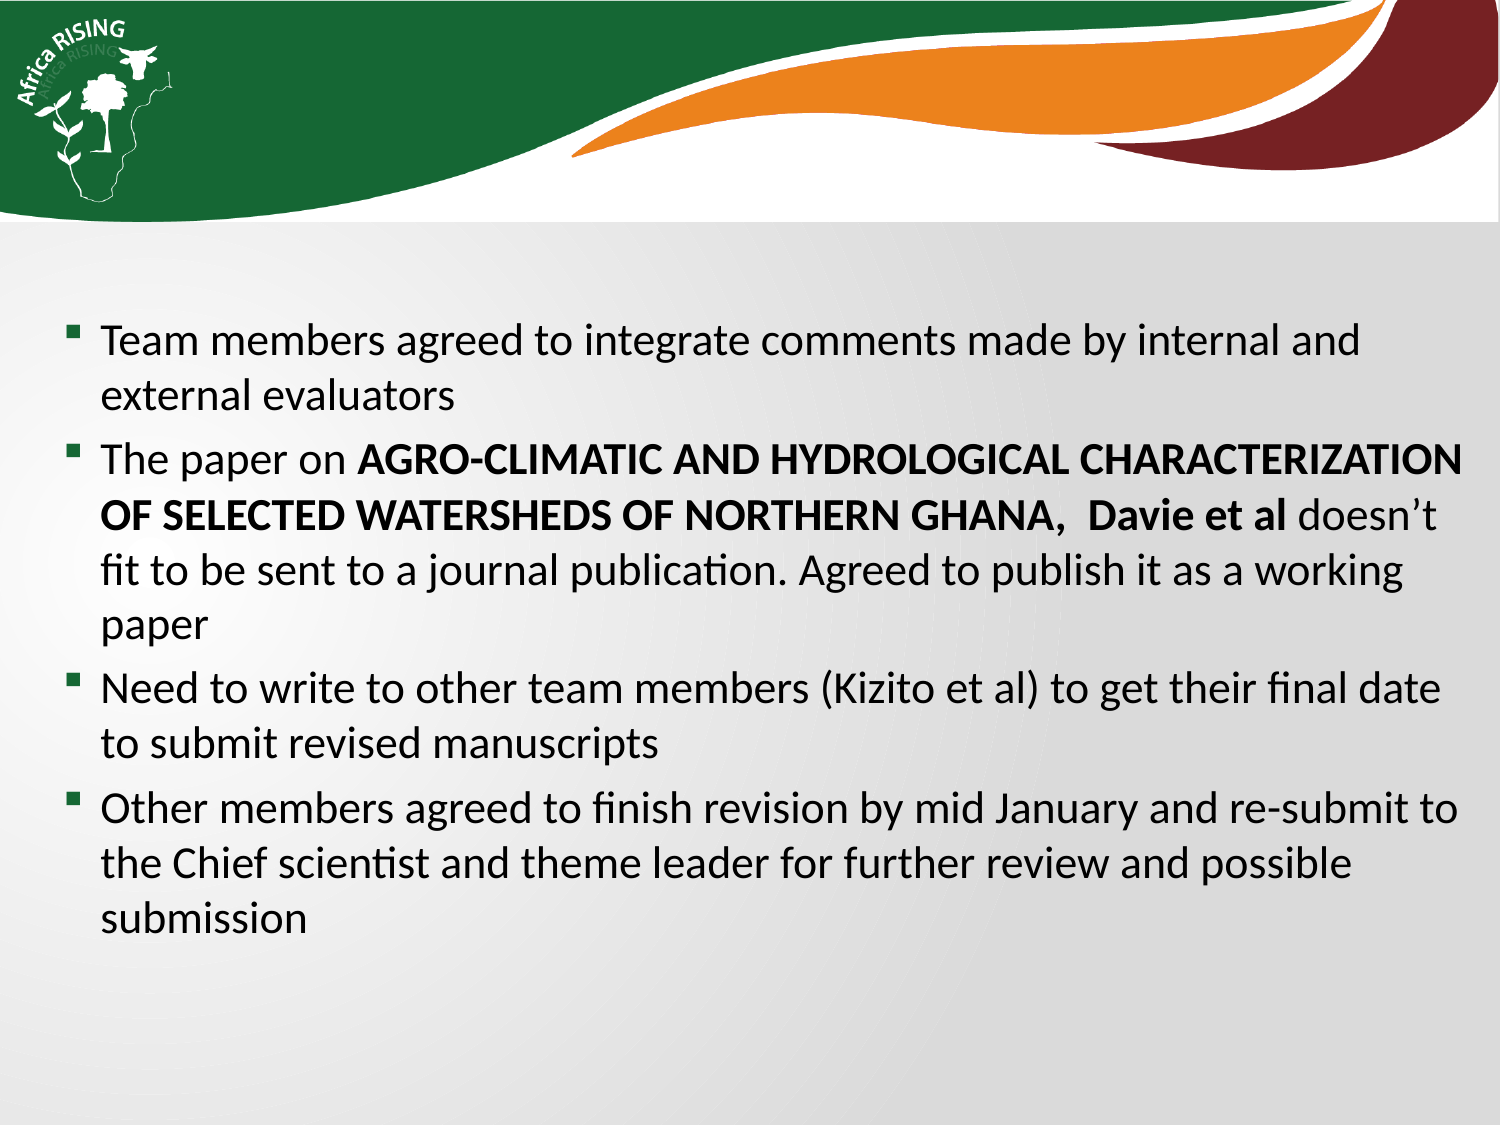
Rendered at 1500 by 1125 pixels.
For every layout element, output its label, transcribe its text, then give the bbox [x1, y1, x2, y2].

list Team members agreed to integrate comments made by internal and external evaluators The paper on AGRO-CLIMATIC AND HYDROLOGICAL CHARACTERIZATION OF SELECTED WATERSHEDS OF NORTHERN GHANA, Davie et al doesn’t fit to be sent to a journal publication. Agreed to publish it as a working paper Need to write to other team members (Kizito et al) to get their final date to submit revised manuscripts Other members agreed to finish revision by mid January and re-submit to the Chief scientist and theme leader for further review and possible submission [29, 302, 1483, 1083]
picture [0, 0, 1499, 222]
